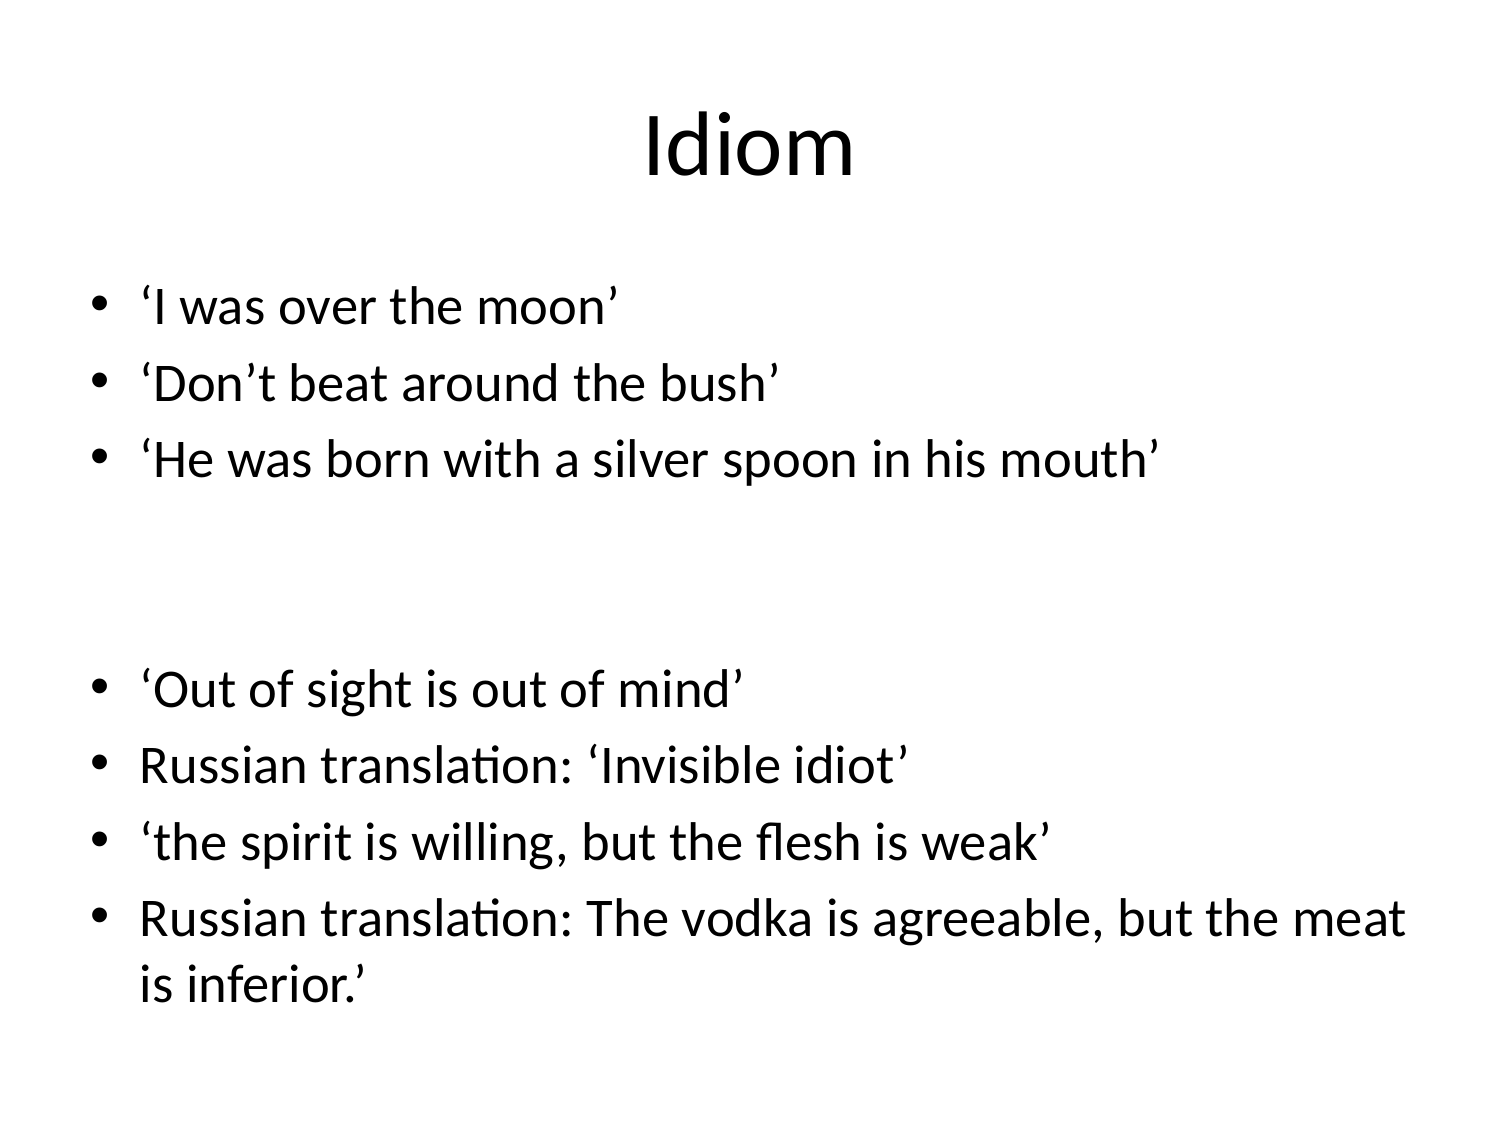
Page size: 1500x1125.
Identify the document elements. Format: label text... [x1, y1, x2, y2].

list ‘I was over the moon’ ‘Don’t beat around the bush’ ‘He was born with a silver spoon in his mouth’ ‘Out of sight is out of mind’ Russian translation: ‘Invisible idiot’ ‘the spirit is willing, but the flesh is weak’ Russian translation: The vodka is agreeable, but the meat is inferior.’ [75, 262, 1425, 1025]
title Idiom [75, 45, 1425, 233]
